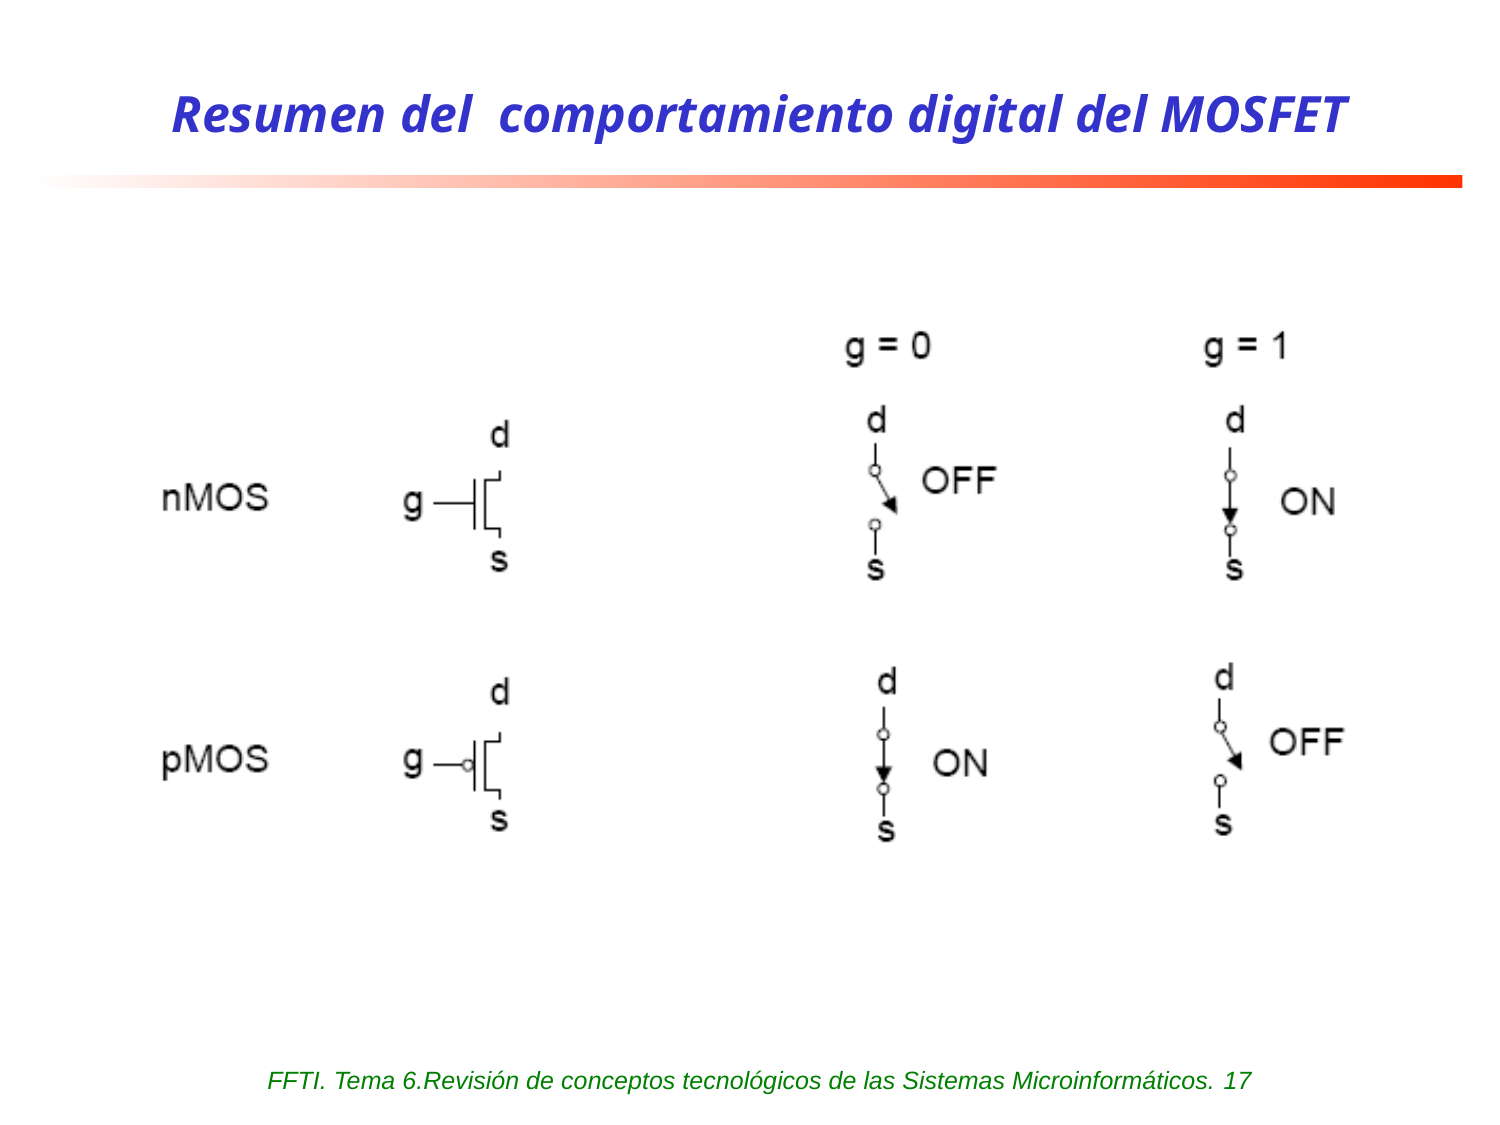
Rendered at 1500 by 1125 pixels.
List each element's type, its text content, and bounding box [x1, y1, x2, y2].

table_cell 1 [843, 176, 847, 187]
footer FFTI. Tema 6.Revisión de conceptos tecnológicos de las Sistemas Microinformáticos. 17 [68, 1056, 1451, 1103]
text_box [759, 176, 763, 187]
picture [149, 324, 1369, 867]
title Resumen del comportamiento digital del MOSFET [68, 49, 1451, 176]
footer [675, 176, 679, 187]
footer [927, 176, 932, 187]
